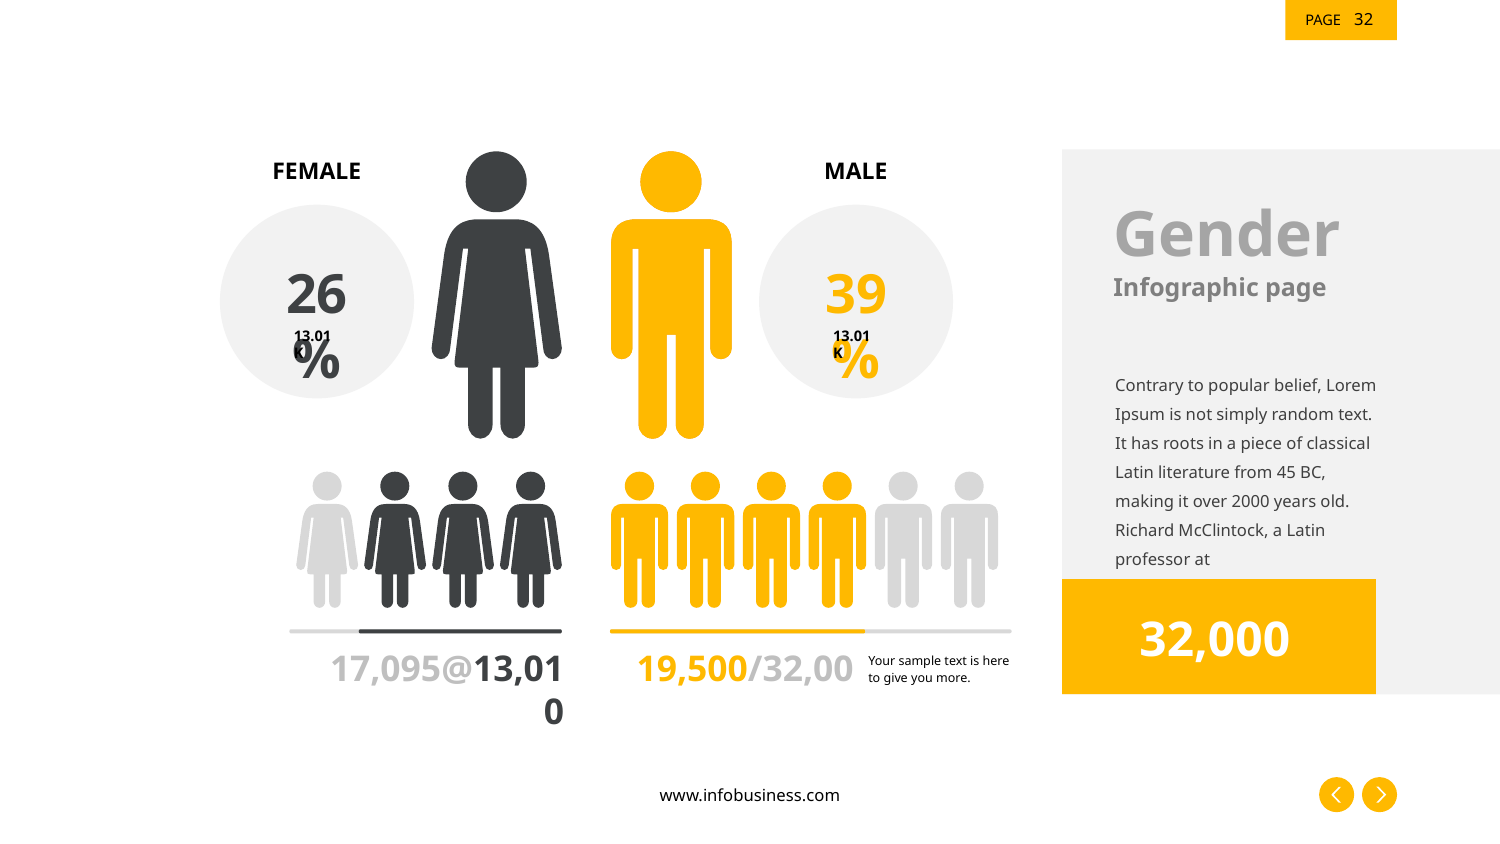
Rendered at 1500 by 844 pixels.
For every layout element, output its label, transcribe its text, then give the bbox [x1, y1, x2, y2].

text_box 32,000 [1128, 602, 1310, 671]
text_box [431, 219, 562, 439]
text_box [611, 219, 732, 439]
text_box [822, 471, 852, 501]
text_box [499, 503, 562, 608]
text_box [609, 629, 866, 634]
text_box [358, 629, 562, 634]
text_box MALE [811, 151, 900, 192]
text_box [1062, 579, 1376, 695]
text_box [640, 151, 702, 213]
text_box [742, 503, 801, 608]
text_box [516, 471, 546, 501]
text_box [759, 204, 954, 399]
text_box [296, 503, 359, 608]
text_box [954, 471, 984, 501]
text_box [380, 471, 410, 501]
text_box 17,095@13,010 [305, 640, 576, 694]
text_box [611, 503, 669, 608]
text_box [219, 204, 415, 399]
text_box Your sample text is here to give you more. [857, 645, 1026, 686]
text_box FEMALE [259, 151, 374, 192]
text_box [289, 629, 359, 634]
text_box [676, 503, 735, 608]
text_box [448, 471, 478, 501]
text_box Gender Infographic page [1102, 220, 1391, 295]
text_box [1062, 149, 1500, 695]
text_box [312, 471, 342, 501]
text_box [791, 253, 922, 350]
text_box 19,500/32,00 [599, 640, 865, 694]
text_box [808, 503, 867, 608]
text_box [432, 503, 494, 608]
text_box [364, 503, 427, 608]
text_box [874, 503, 933, 608]
text_box Contrary to popular belief, Lorem Ipsum is not simply random text. It has roots in a piece of classical Latin literature from 45 BC, making it over 2000 years old. Richard McClintock, a Latin professor at [1103, 360, 1399, 549]
text_box [624, 471, 655, 501]
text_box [251, 253, 383, 350]
text_box [940, 503, 999, 608]
text_box [888, 471, 918, 501]
slide_number ‹#› [1342, 8, 1401, 32]
text_box [690, 471, 720, 501]
text_box [865, 629, 1012, 634]
footer www.infobusiness.com [643, 772, 857, 818]
text_box [465, 151, 527, 213]
text_box [756, 471, 786, 501]
